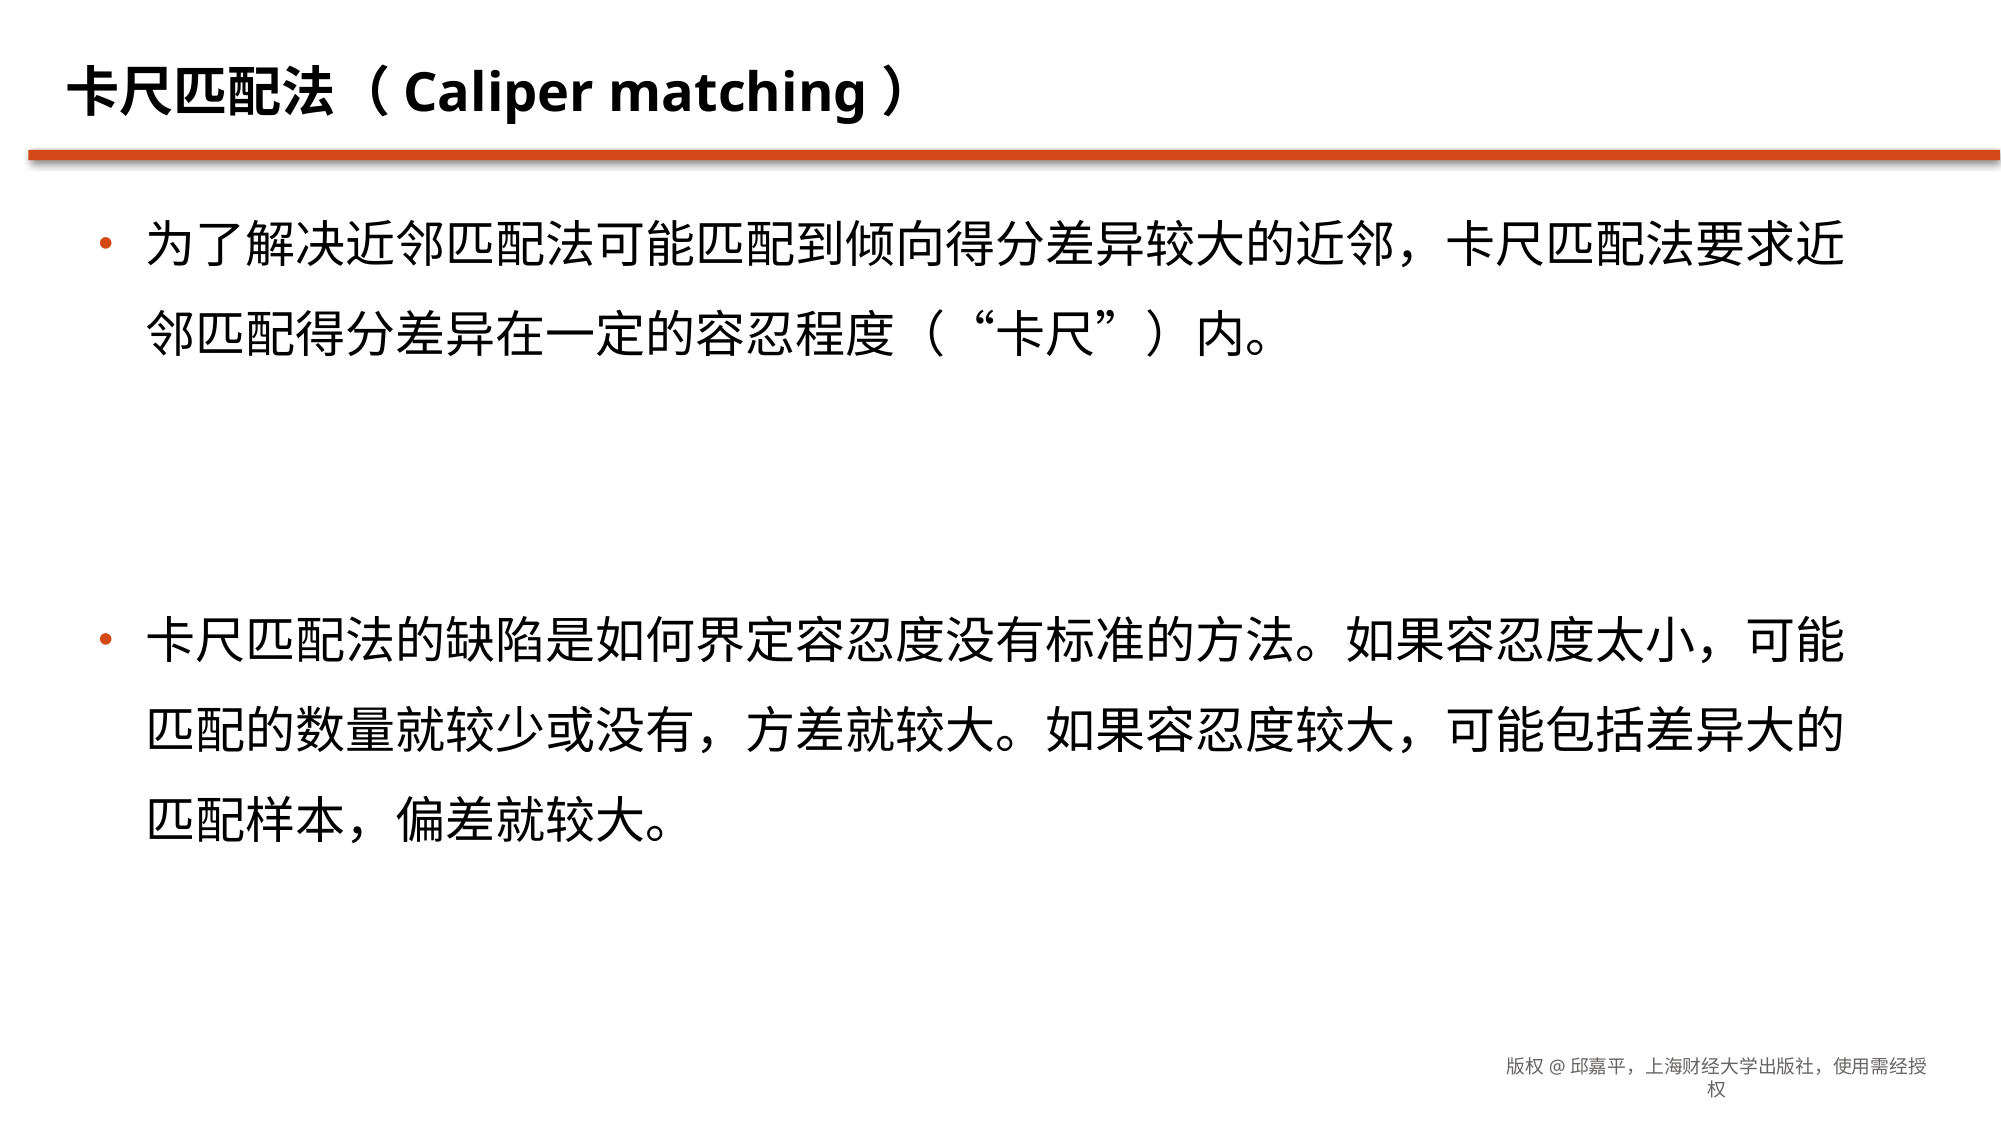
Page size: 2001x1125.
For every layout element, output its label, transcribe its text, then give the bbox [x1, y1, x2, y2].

list 为了解决近邻匹配法可能匹配到倾向得分差异较大的近邻，卡尺匹配法要求近邻匹配得分差异在一定的容忍程度（“卡尺”）内。 卡尺匹配法的缺陷是如何界定容忍度没有标准的方法。如果容忍度太小，可能匹配的数量就较少或没有，方差就较大。如果容忍度较大，可能包括差异大的匹配样本，偏差就较大。 [83, 174, 1867, 1032]
footer 版权@邱嘉平，上海财经大学出版社，使用需经授权 [1483, 1046, 1950, 1109]
title 卡尺匹配法（Caliper matching） [50, 50, 1825, 138]
